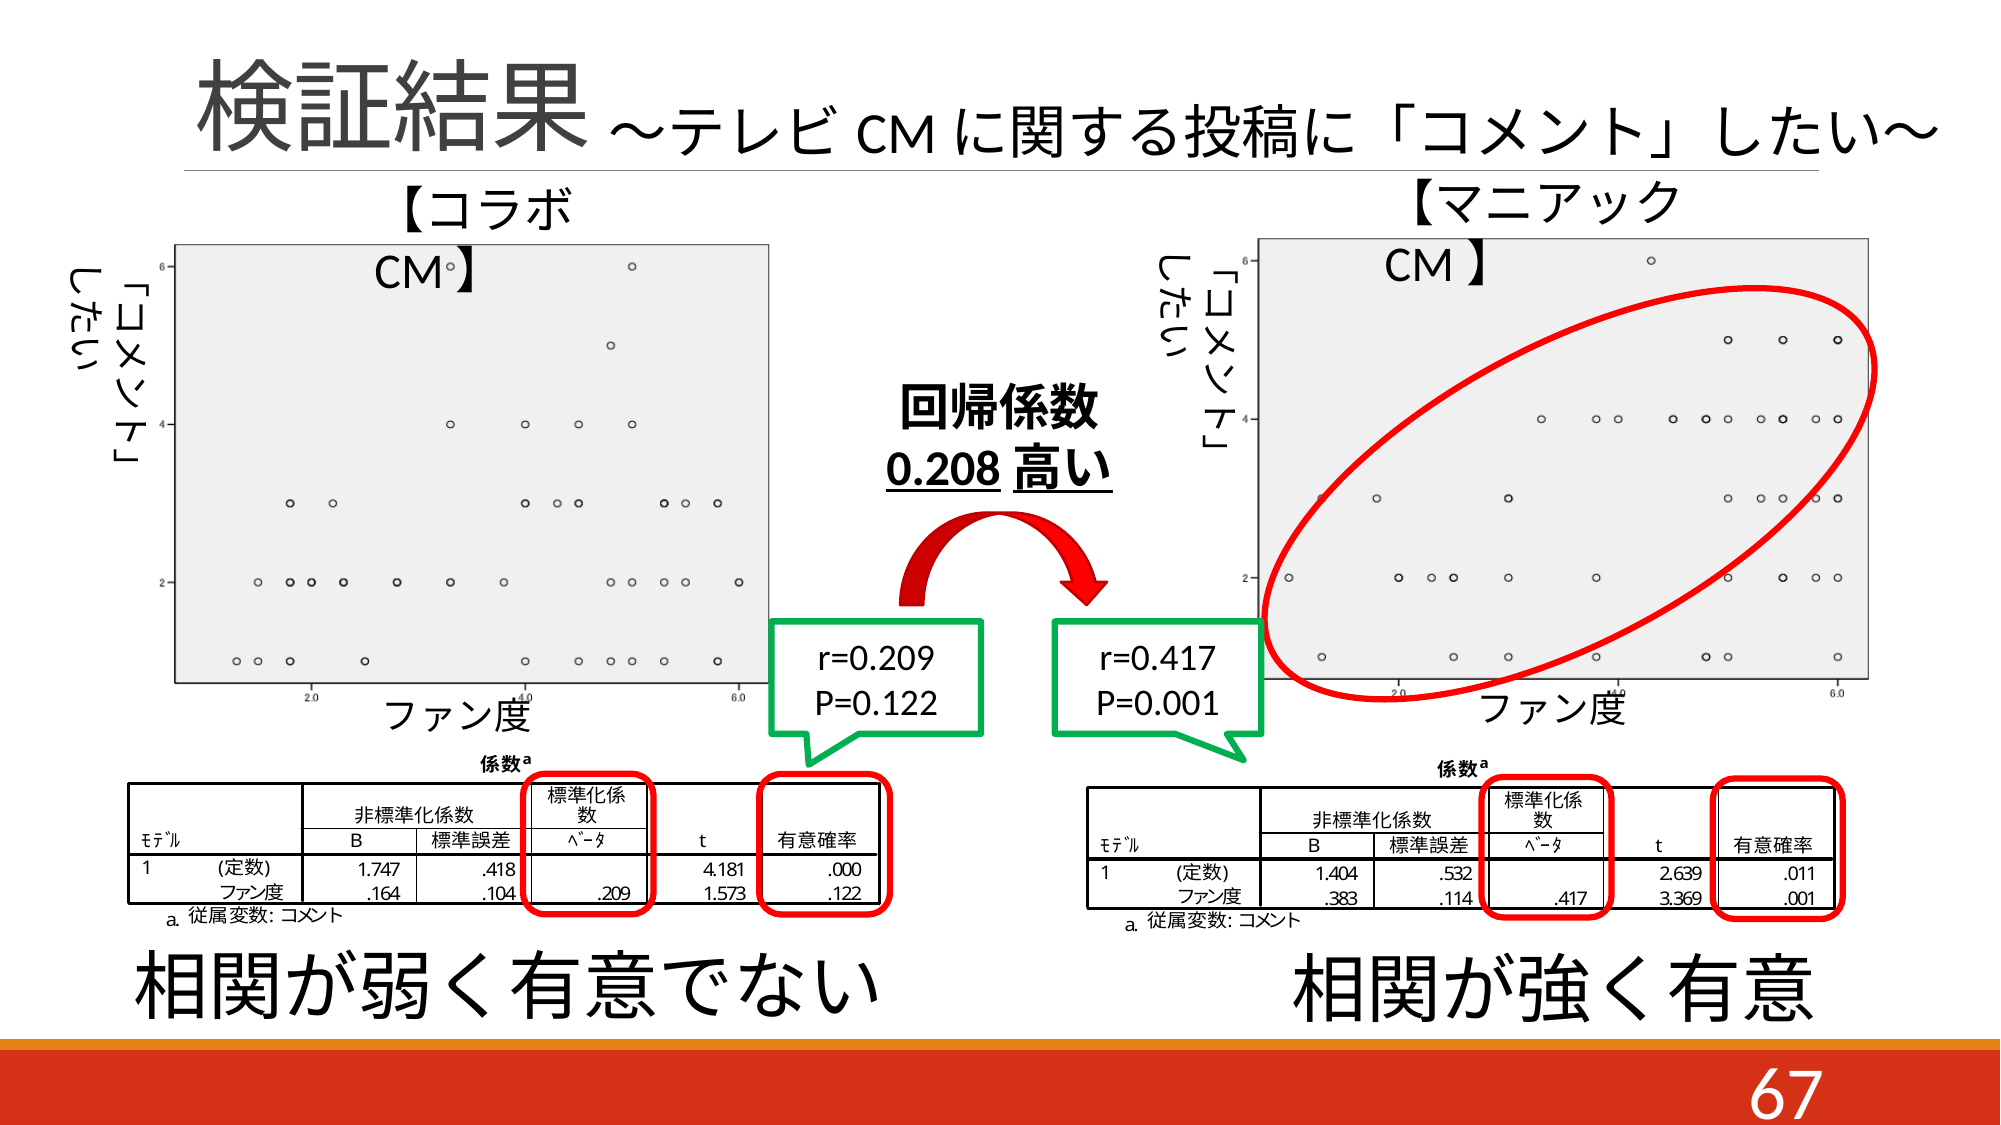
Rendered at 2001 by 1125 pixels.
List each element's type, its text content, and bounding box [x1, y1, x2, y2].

text_box 相関が弱く有意でない [118, 963, 899, 1037]
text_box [112, 733, 927, 955]
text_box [1072, 738, 1882, 960]
picture [1233, 226, 1882, 704]
text_box 「コメント」したい [1175, 232, 1229, 515]
text_box 【コラボCM】 [359, 170, 661, 228]
text_box [898, 511, 1109, 607]
text_box r=0.417 P=0.001 [1053, 620, 1263, 736]
picture [150, 231, 783, 704]
text_box 【マニアックCM】 [1369, 164, 1749, 223]
text_box 「コメント」したい [86, 246, 147, 532]
title 検証結果 [179, 28, 1830, 172]
text_box 相関が強く有意 [1276, 969, 1832, 1039]
text_box ファン度 [1461, 712, 1647, 735]
text_box r=0.209 P=0.122 [770, 620, 983, 736]
text_box 回帰係数 0.208高い [871, 368, 1128, 504]
slide_number 67 [1624, 1059, 1840, 1120]
text_box ファン度 [367, 712, 552, 730]
text_box ～テレビCMに関する投稿に「コメント」したい～ [594, 87, 1956, 173]
